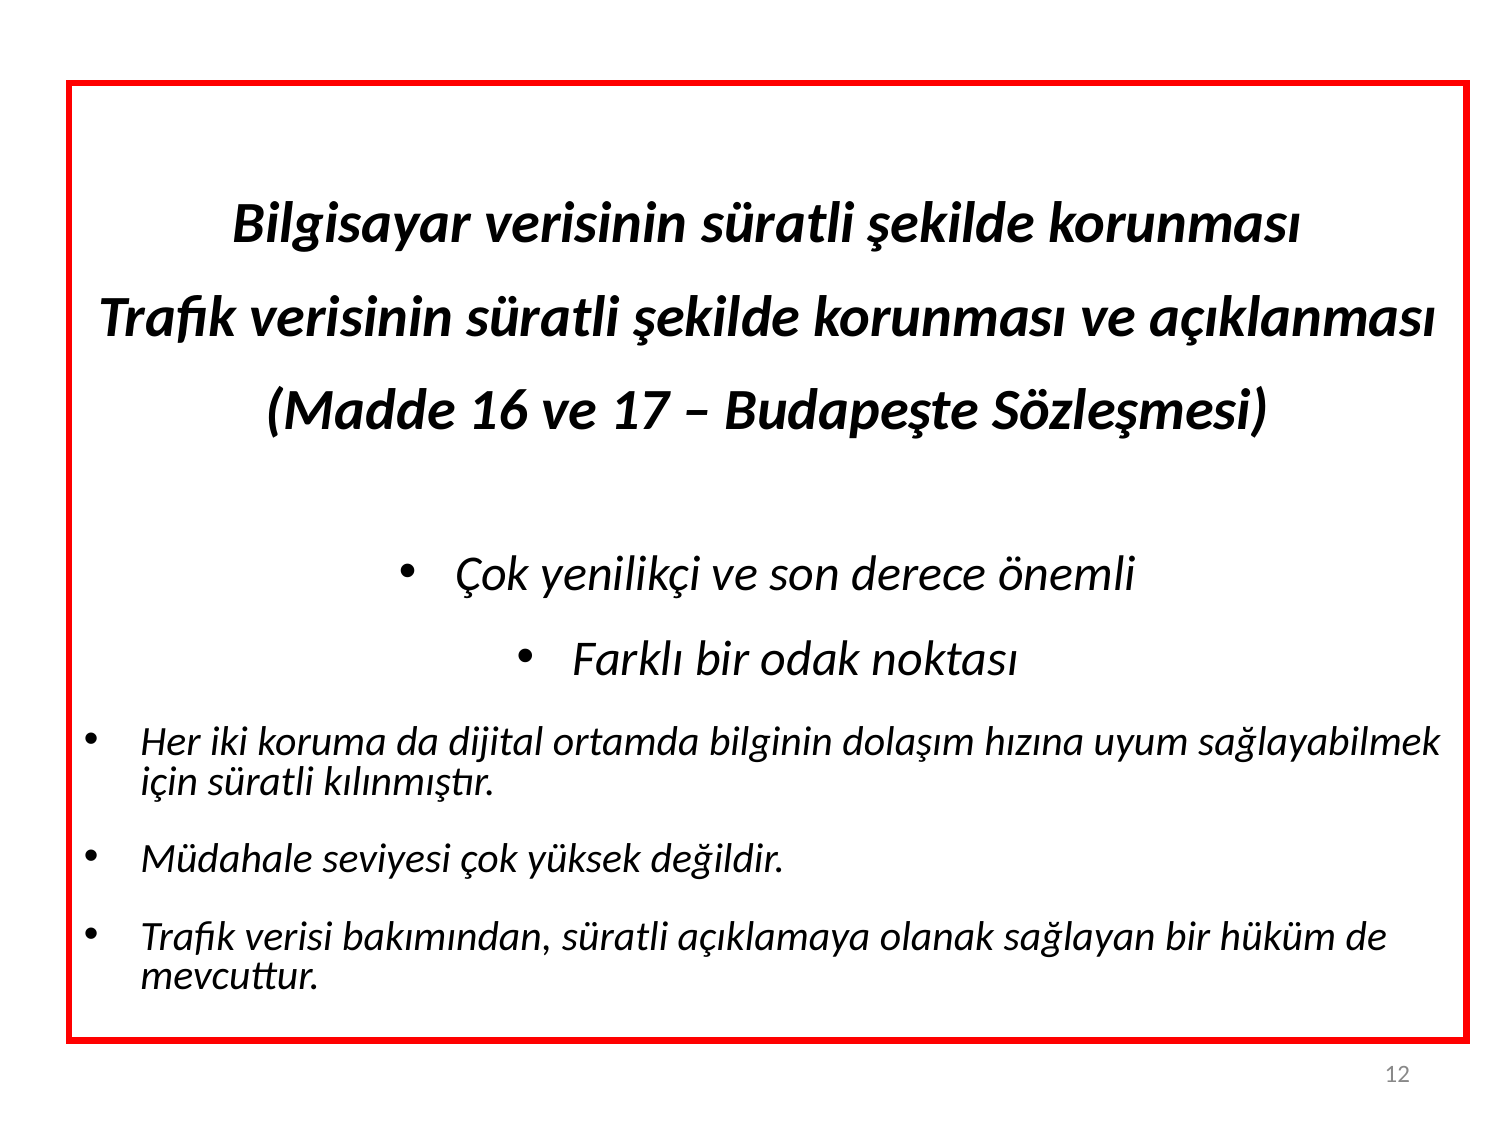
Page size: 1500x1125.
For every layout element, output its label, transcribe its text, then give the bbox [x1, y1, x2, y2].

slide_number 12 [1074, 1042, 1425, 1103]
list Bilgisayar verisinin süratli şekilde korunması Trafik verisinin süratli şekilde korunması ve açıklanması (Madde 16 ve 17 – Budapeşte Sözleşmesi) Çok yenilikçi ve son derece önemli Farklı bir odak noktası Her iki koruma da dijital ortamda bilginin dolaşım hızına uyum sağlayabilmek için süratli kılınmıştır. Müdahale seviyesi çok yüksek değildir. Trafik verisi bakımından, süratli açıklamaya olanak sağlayan bir hüküm de mevcuttur. [68, 82, 1467, 1041]
